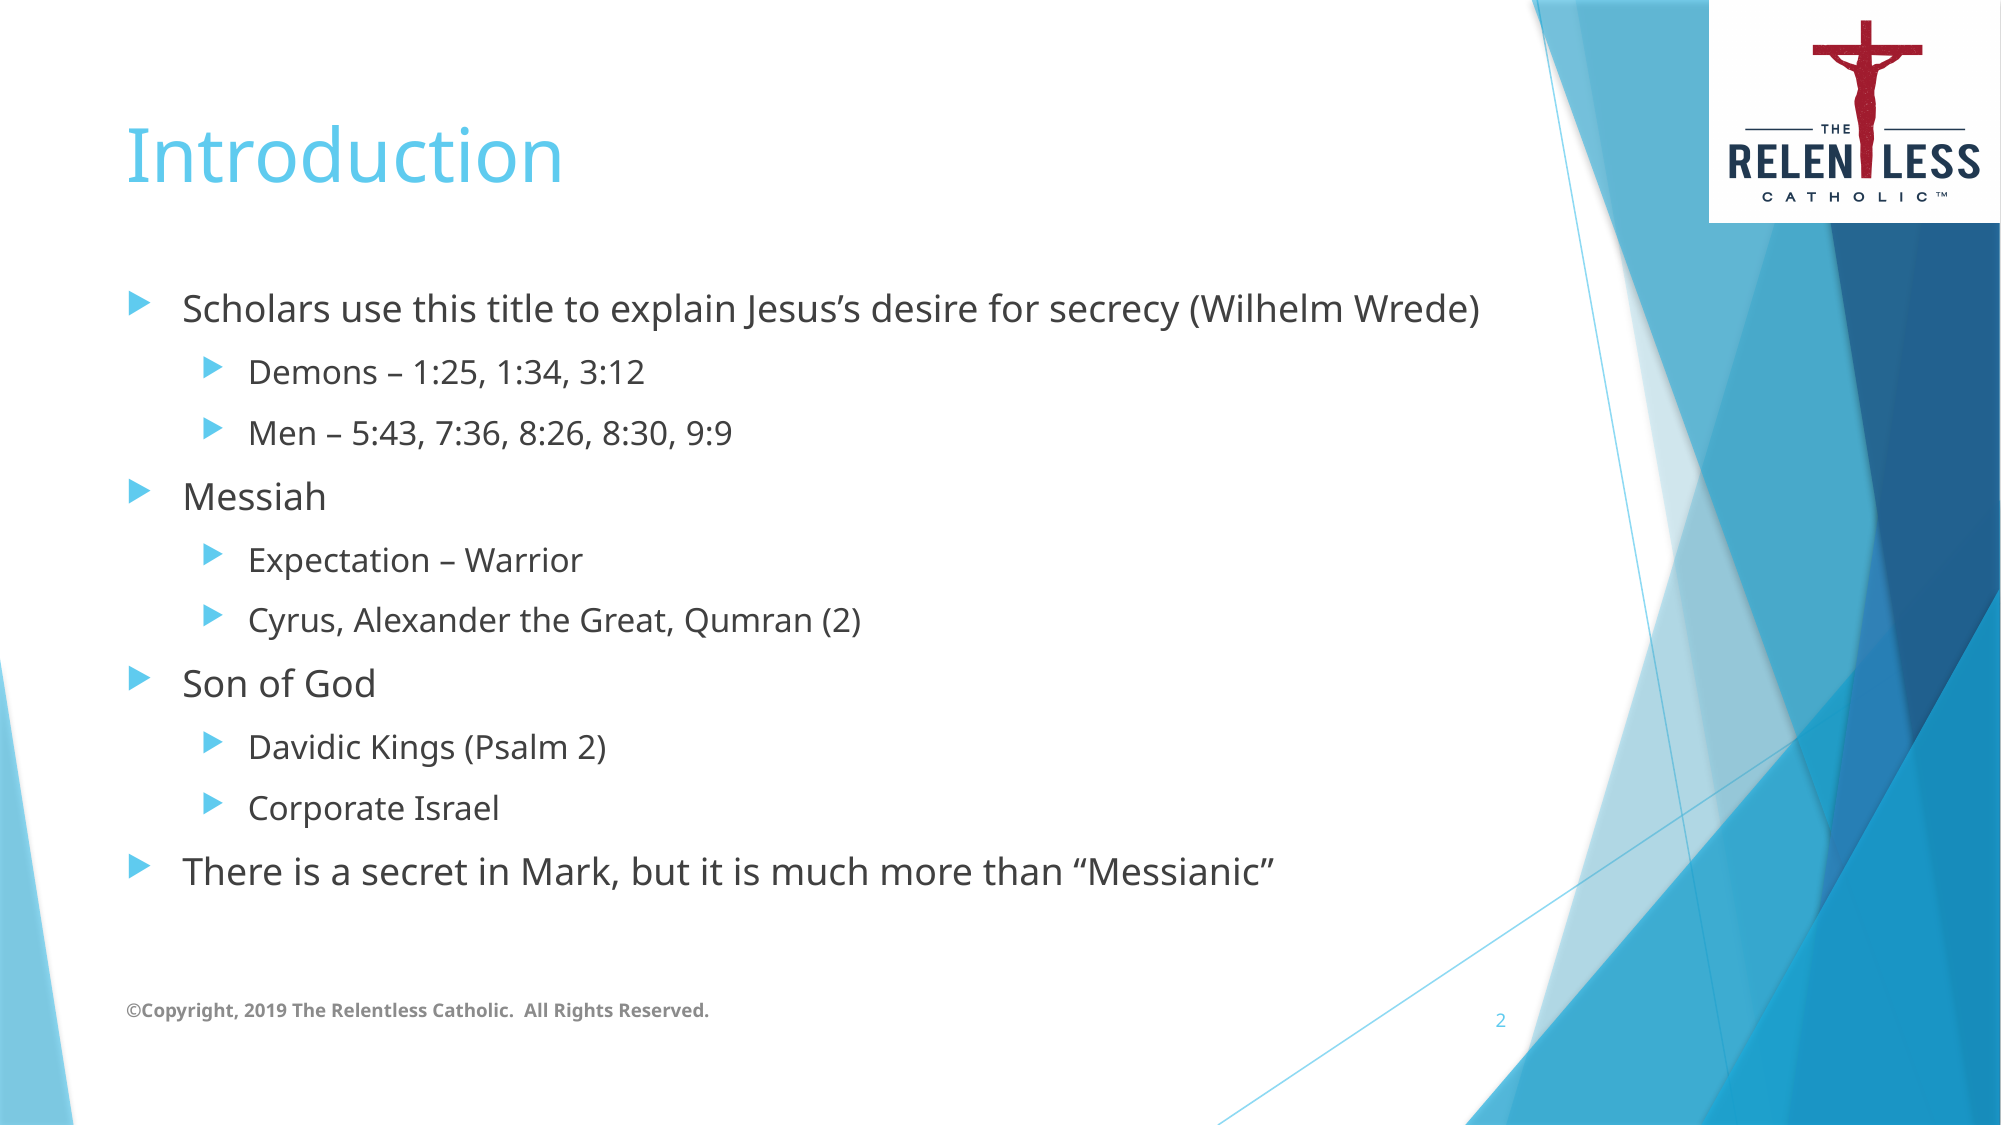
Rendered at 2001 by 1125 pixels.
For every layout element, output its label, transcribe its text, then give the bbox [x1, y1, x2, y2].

title Introduction [111, 99, 1522, 277]
picture [1709, 0, 2000, 223]
list Scholars use this title to explain Jesus’s desire for secrecy (Wilhelm Wrede) Demons – 1:25, 1:34, 3:12 Men – 5:43, 7:36, 8:26, 8:30, 9:9 Messiah Expectation – Warrior Cyrus, Alexander the Great, Qumran (2) Son of God Davidic Kings (Psalm 2) Corporate Israel There is a secret in Mark, but it is much more than “Messianic” [111, 277, 1522, 991]
footer ©Copyright, 2019 The Relentless Catholic. All Rights Reserved. [111, 991, 1145, 1051]
slide_number 2 [1409, 991, 1522, 1051]
